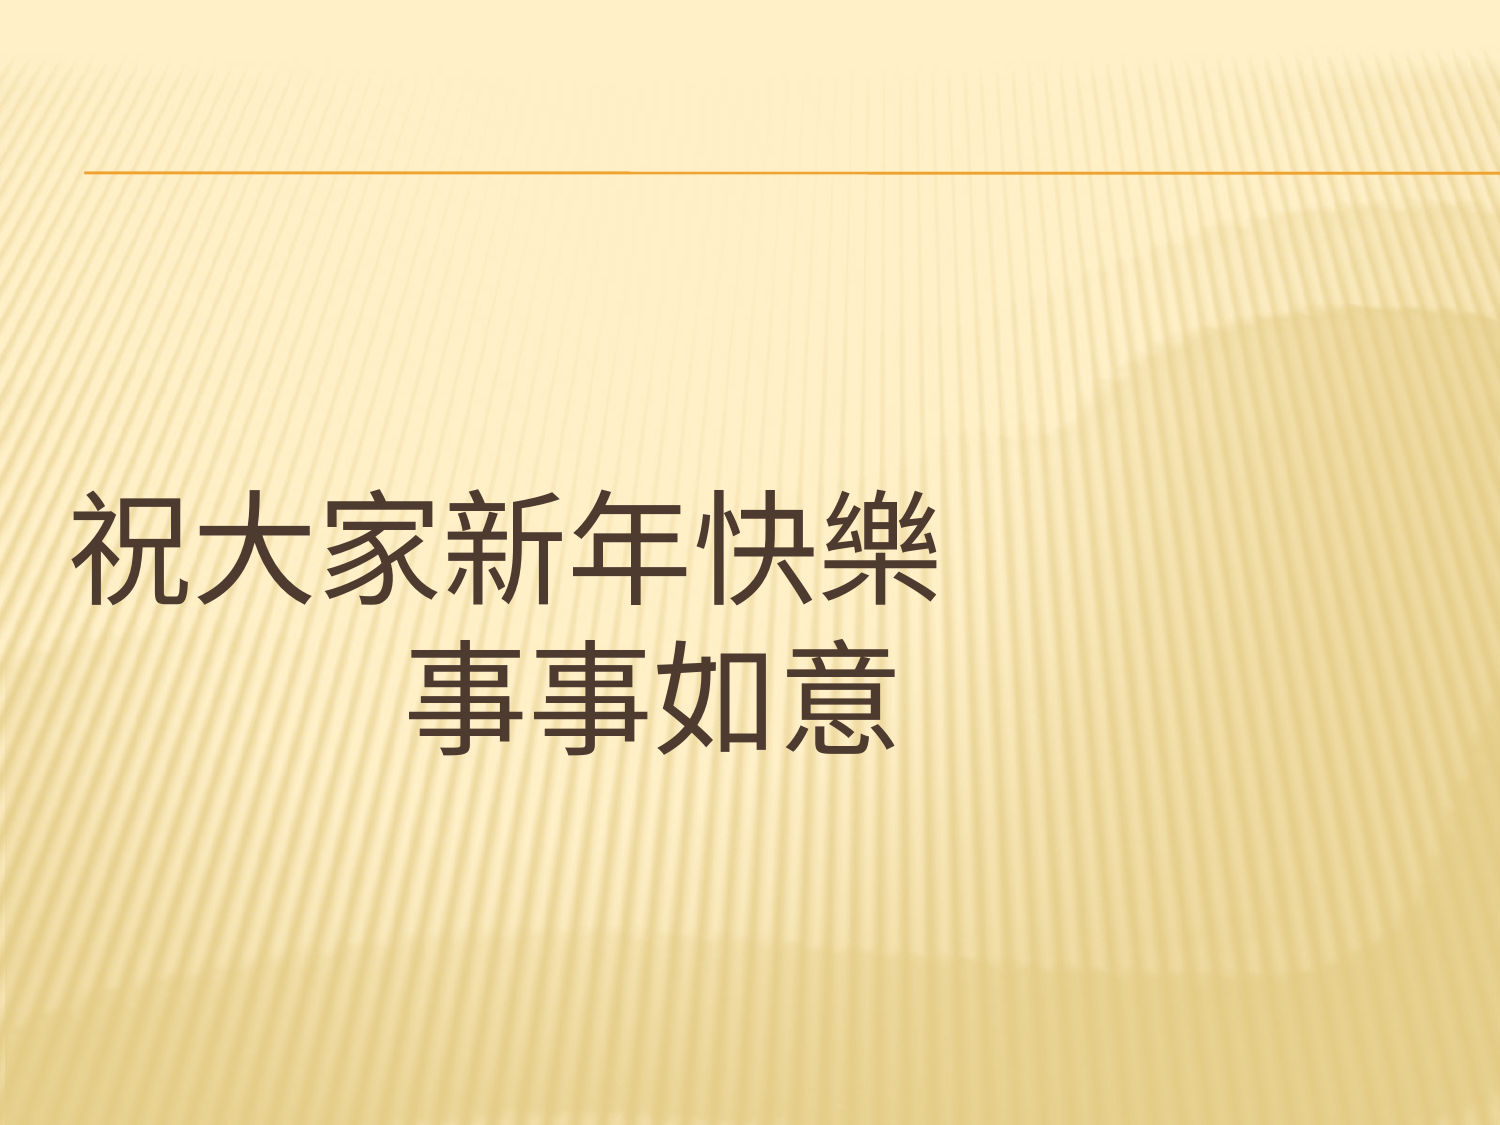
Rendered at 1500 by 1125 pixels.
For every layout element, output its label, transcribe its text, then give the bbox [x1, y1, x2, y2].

title 祝大家新年快樂 事事如意 [53, 527, 1404, 715]
